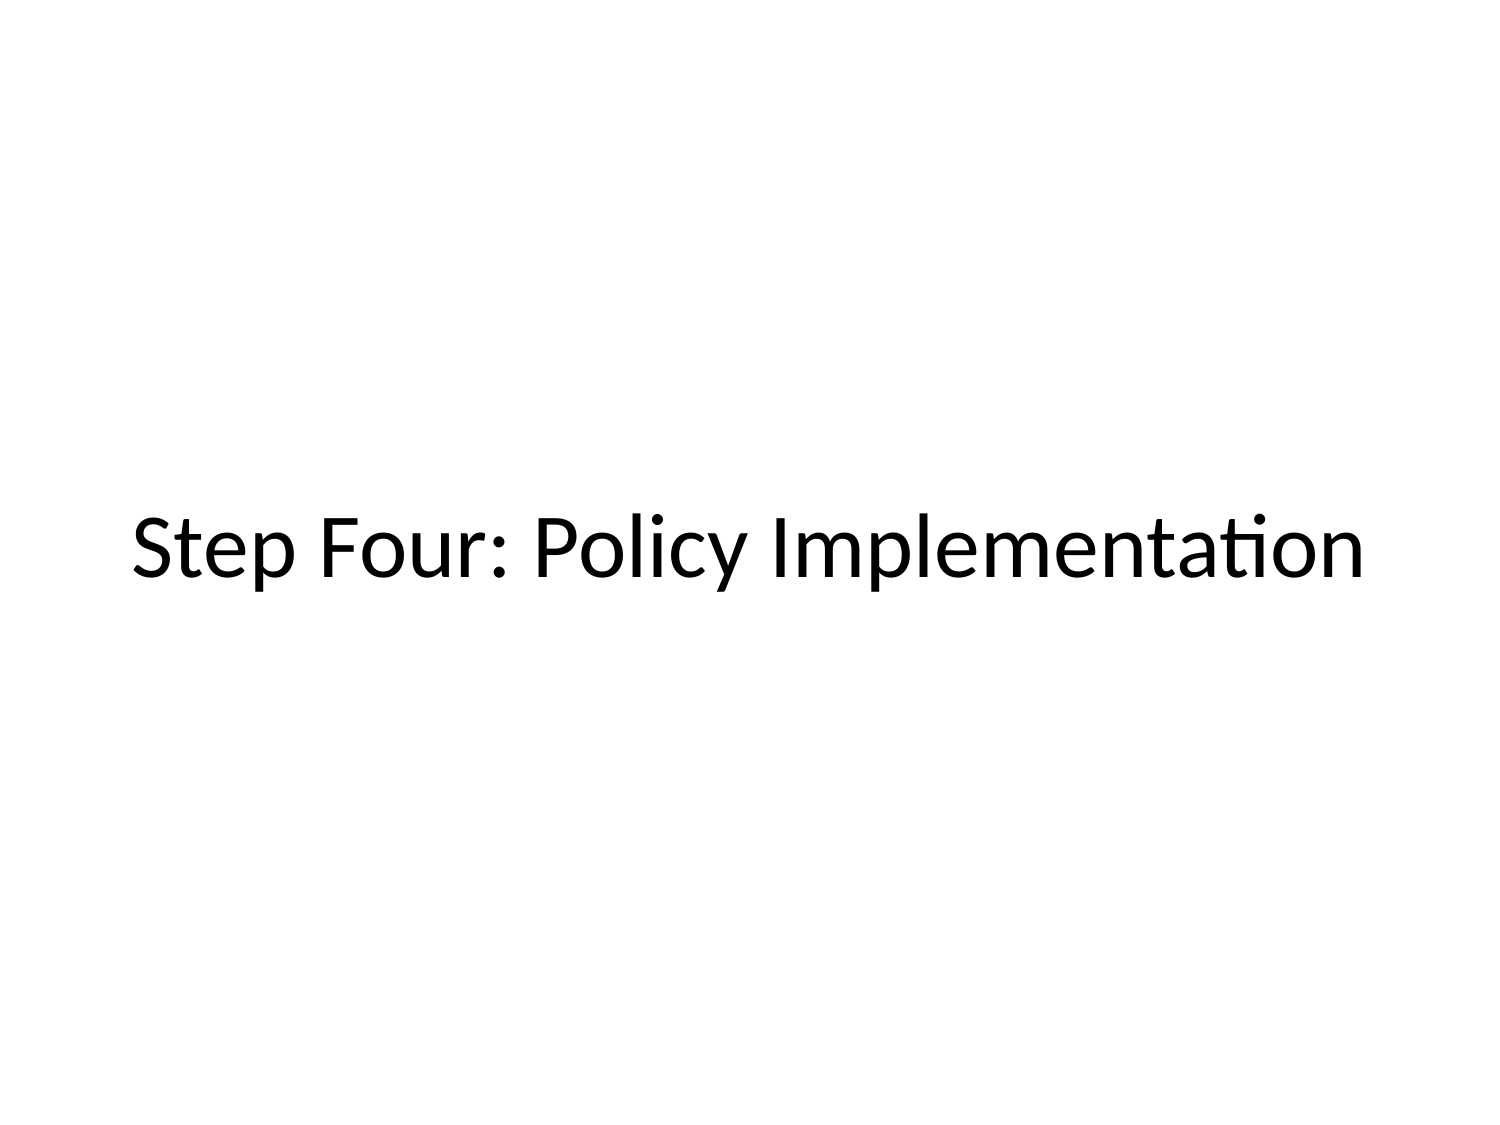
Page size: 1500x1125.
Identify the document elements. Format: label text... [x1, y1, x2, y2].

title Step Four: Policy Implementation [75, 45, 1425, 1038]
